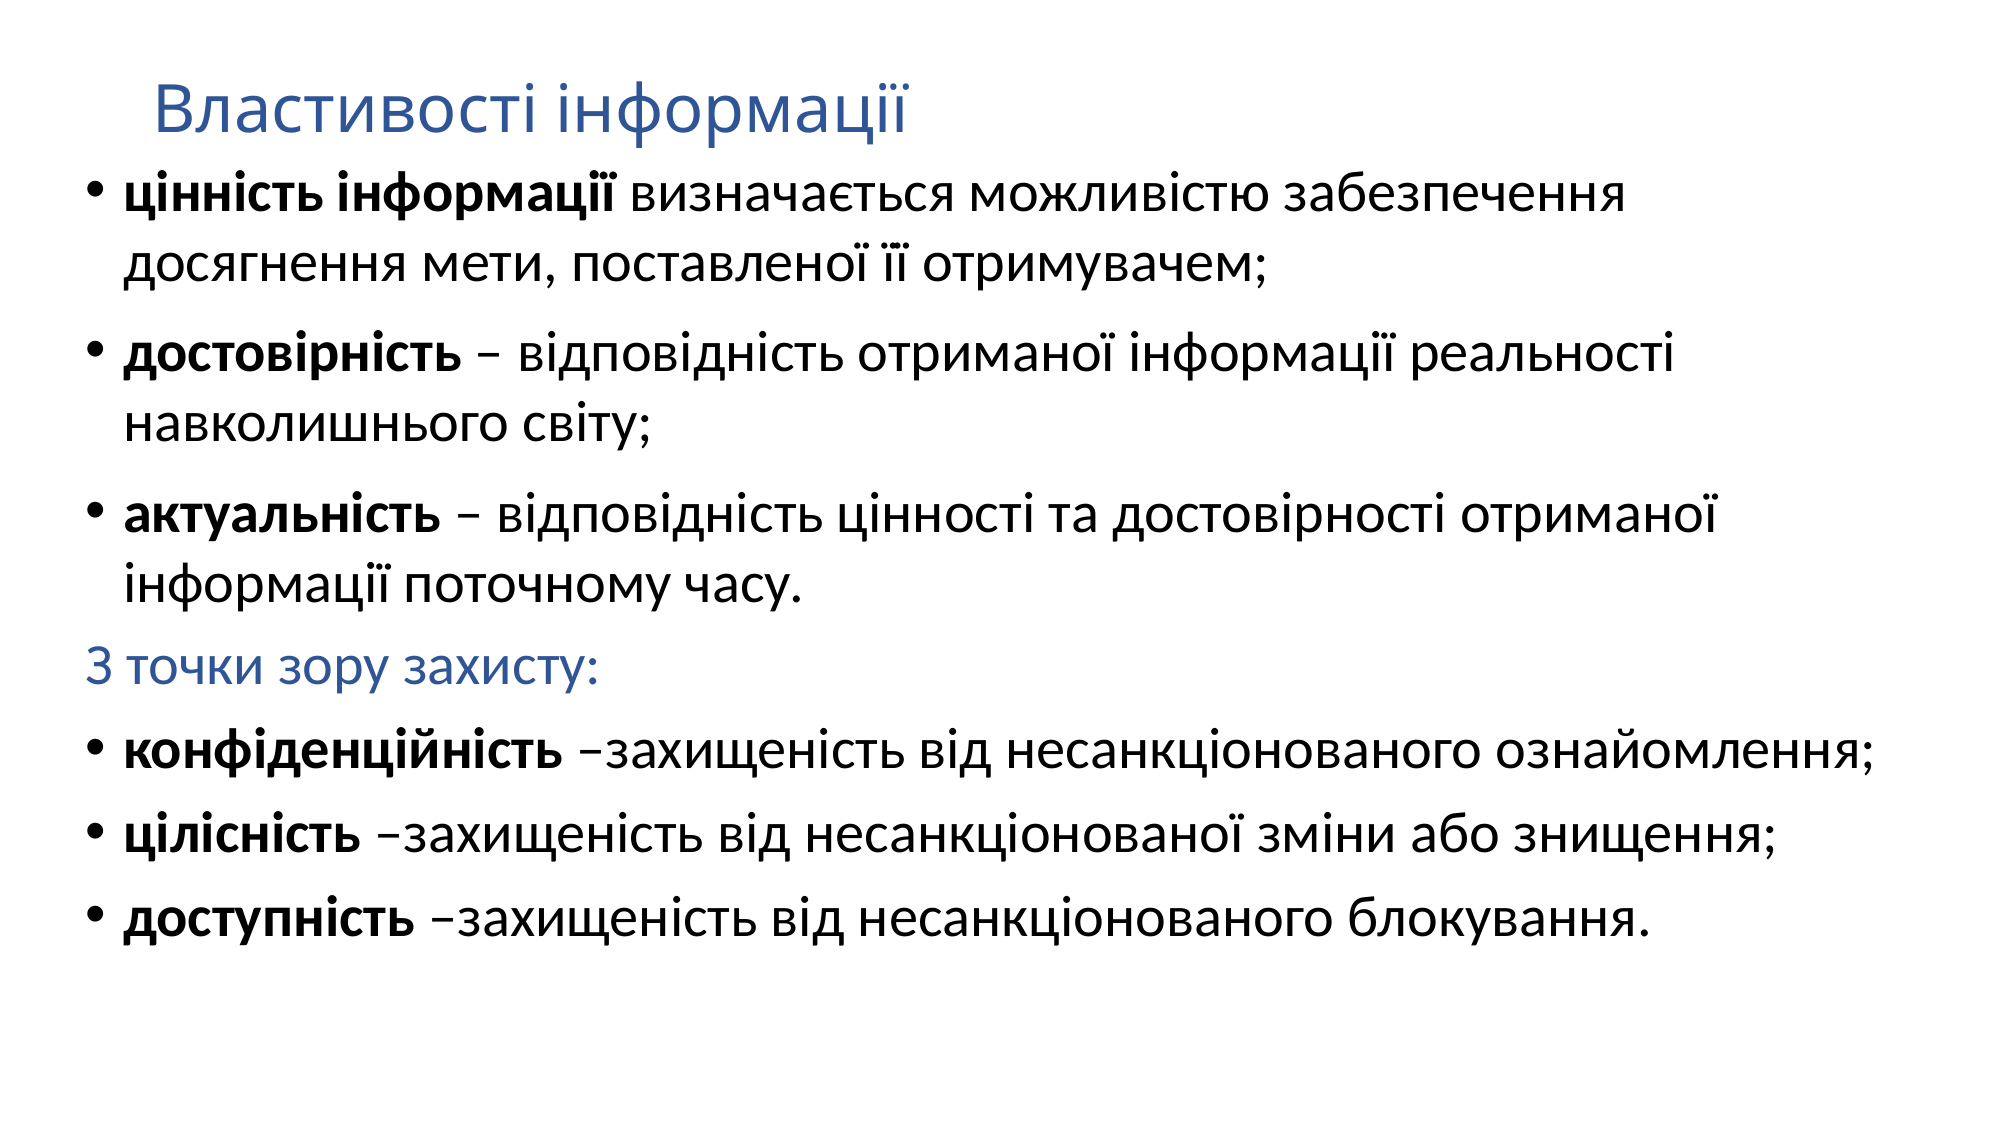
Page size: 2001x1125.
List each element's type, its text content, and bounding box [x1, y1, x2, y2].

title Властивості інформації [137, 59, 1863, 145]
list цінність інформації визначається можливістю забезпечення досягнення мети, поставленої її отримувачем; достовірність – відповідність отриманої інформації реальності навколишнього світу; актуальність – відповідність цінності та достовірності отриманої інформації поточному часу. З точки зору захисту: конфіденційність –захищеність від несанкціонованого ознайомлення; цілісність –захищеність від несанкціонованої зміни або знищення; доступність –захищеність від несанкціонованого блокування. [70, 145, 1928, 1079]
